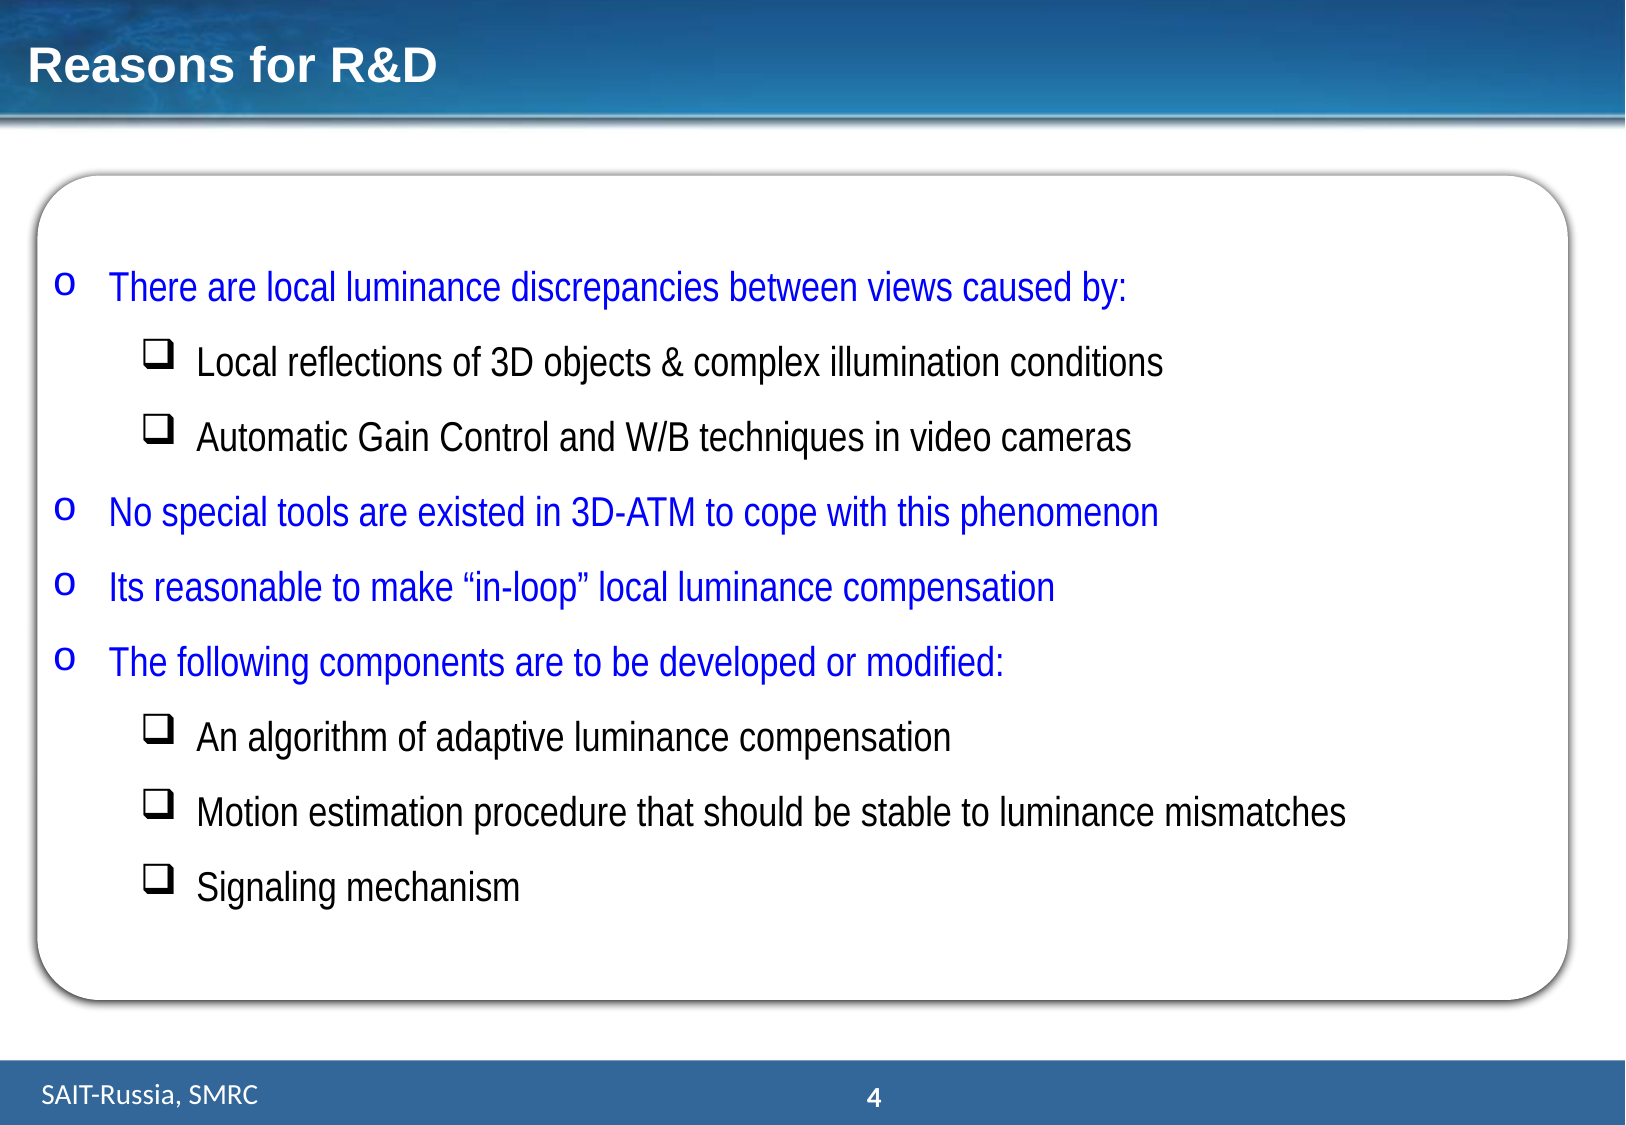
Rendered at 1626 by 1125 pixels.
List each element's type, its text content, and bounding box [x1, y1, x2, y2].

text_box There are local luminance discrepancies between views caused by: Local reflections of 3D objects & complex illumination conditions Automatic Gain Control and W/B techniques in video cameras No special tools are existed in 3D-ATM to cope with this phenomenon Its reasonable to make “in-loop” local luminance compensation The following components are to be developed or modified: An algorithm of adaptive luminance compensation Motion estimation procedure that should be stable to luminance mismatches Signaling mechanism [37, 227, 1543, 918]
text_box SAIT-Russia, SMRC [17, 1069, 788, 1116]
text_box 4 [745, 1072, 893, 1119]
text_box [0, 0, 1625, 139]
text_box [36, 174, 1569, 1001]
text_box [0, 1060, 1625, 1125]
